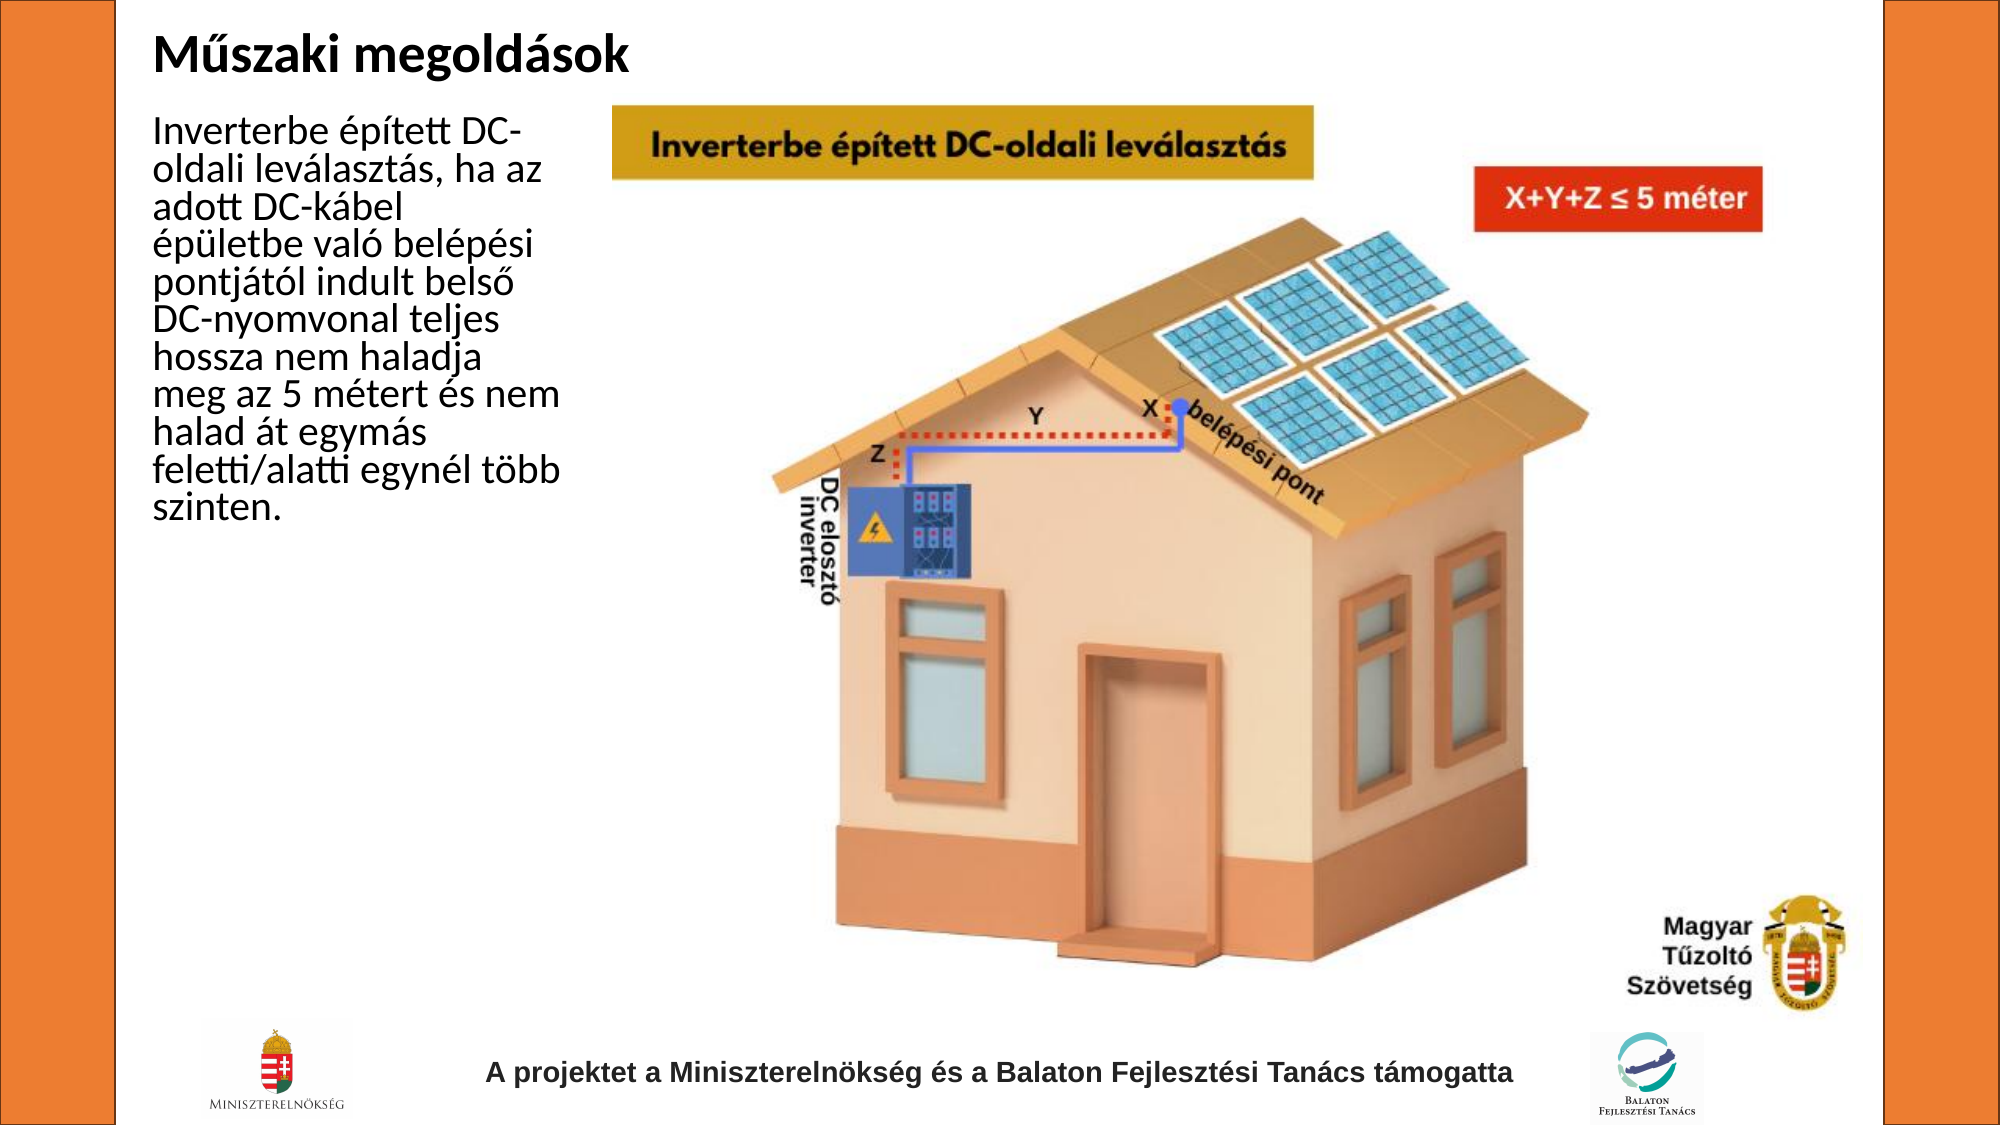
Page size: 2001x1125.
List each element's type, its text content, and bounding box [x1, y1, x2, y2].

list Inverterbe épített DC-oldali leválasztás, ha az adott DC-kábel épületbe való belépési pontjától indult belső DC-nyomvonal teljes hossza nem haladja meg az 5 métert és nem halad át egymás feletti/alatti egynél több szinten. [137, 107, 578, 1014]
picture [201, 1018, 353, 1119]
picture [612, 93, 1863, 1125]
text_box Műszaki megoldások [137, 24, 1174, 90]
